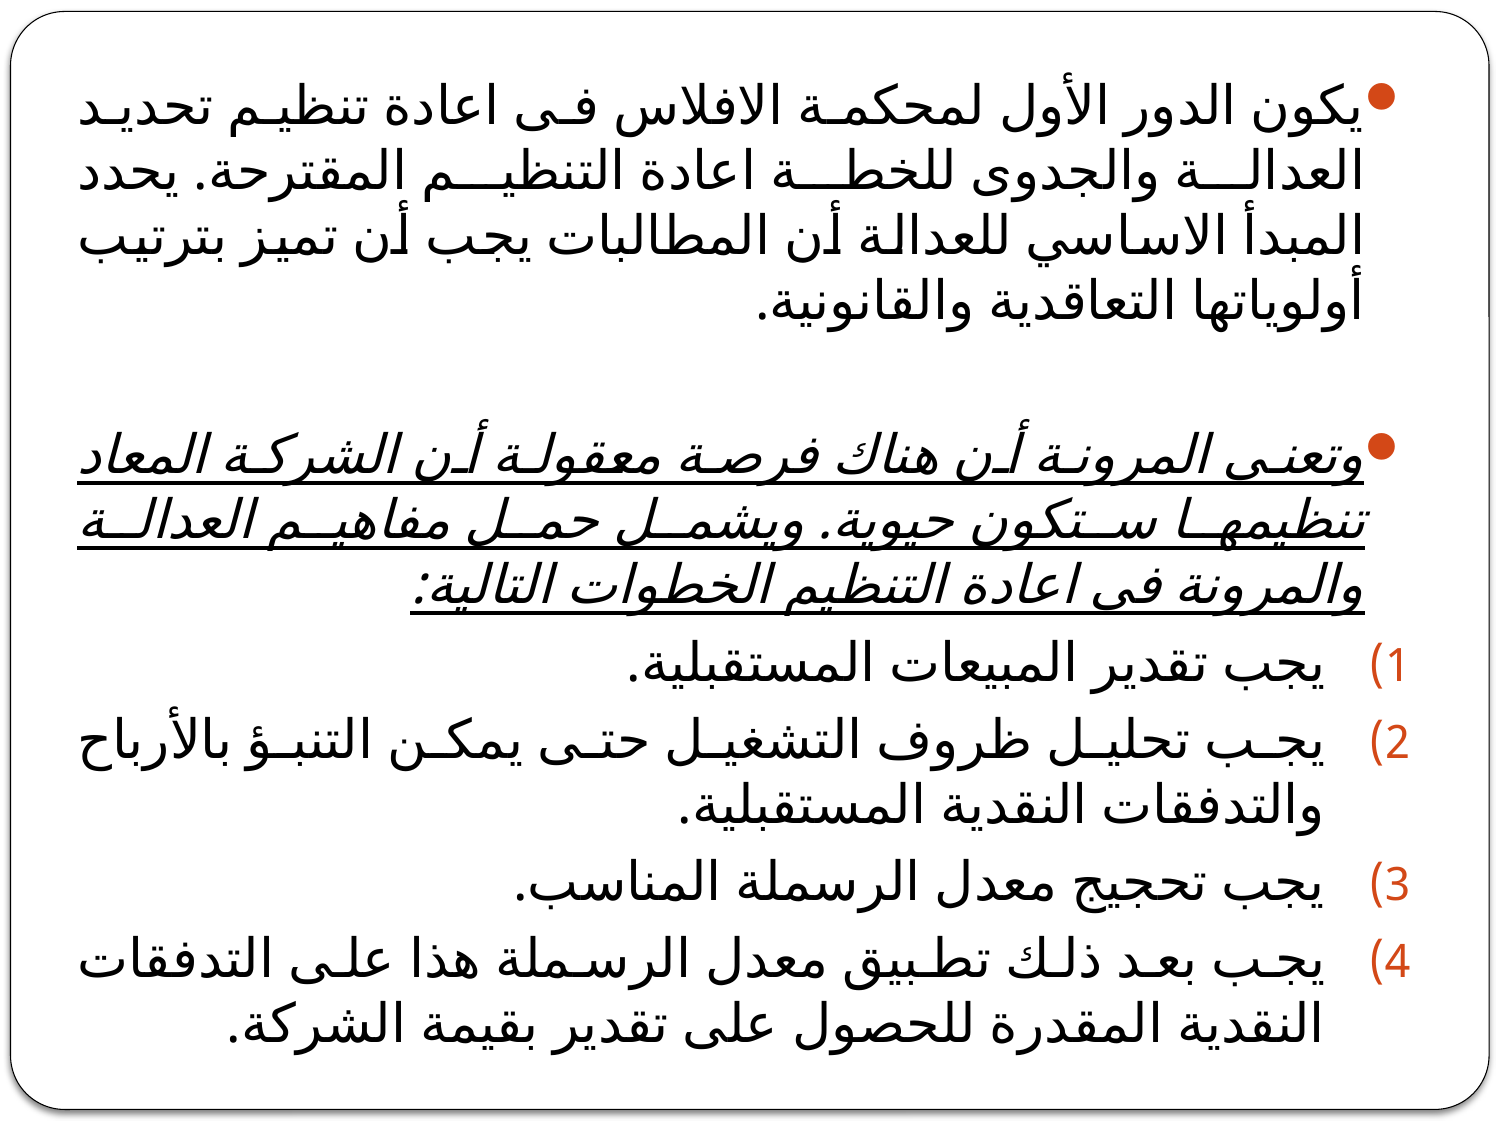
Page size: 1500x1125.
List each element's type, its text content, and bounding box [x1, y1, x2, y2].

list يكون الدور الأول لمحكمة الافلاس فى اعادة تنظيم تحديد العدالة والجدوى للخطة اعادة التنظيم المقترحة. يحدد المبدأ الاساسي للعدالة أن المطالبات يجب أن تميز بترتيب أولوياتها التعاقدية والقانونية. وتعنى المرونة أن هناك فرصة معقولة أن الشركة المعاد تنظيمها ستكون حيوية. ويشمل حمل مفاهيم العدالة والمرونة فى اعادة التنظيم الخطوات التالية: يجب تقدير المبيعات المستقبلية. يجب تحليل ظروف التشغيل حتى يمكن التنبؤ بالأرباح والتدفقات النقدية المستقبلية. يجب تحجيج معدل الرسملة المناسب. يجب بعد ذلك تطبيق معدل الرسملة هذا على التدفقات النقدية المقدرة للحصول على تقدير بقيمة الشركة. [62, 62, 1425, 1063]
